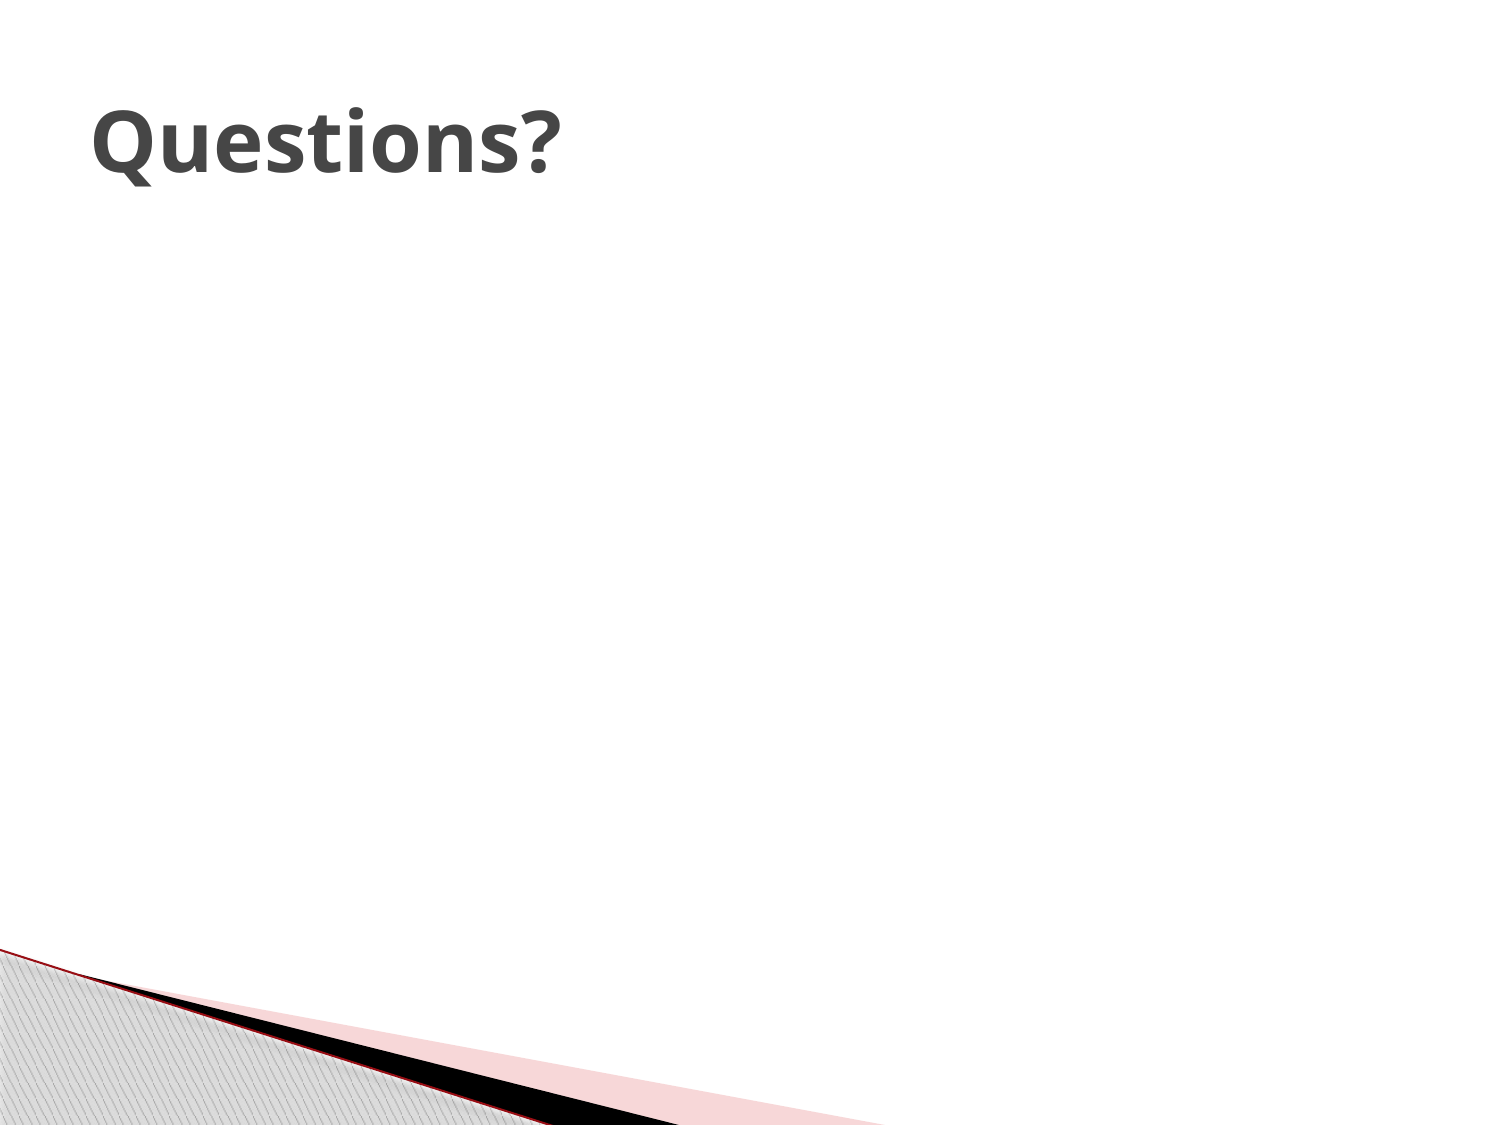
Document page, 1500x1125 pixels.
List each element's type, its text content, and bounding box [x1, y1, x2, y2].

title Questions? [75, 45, 1425, 233]
